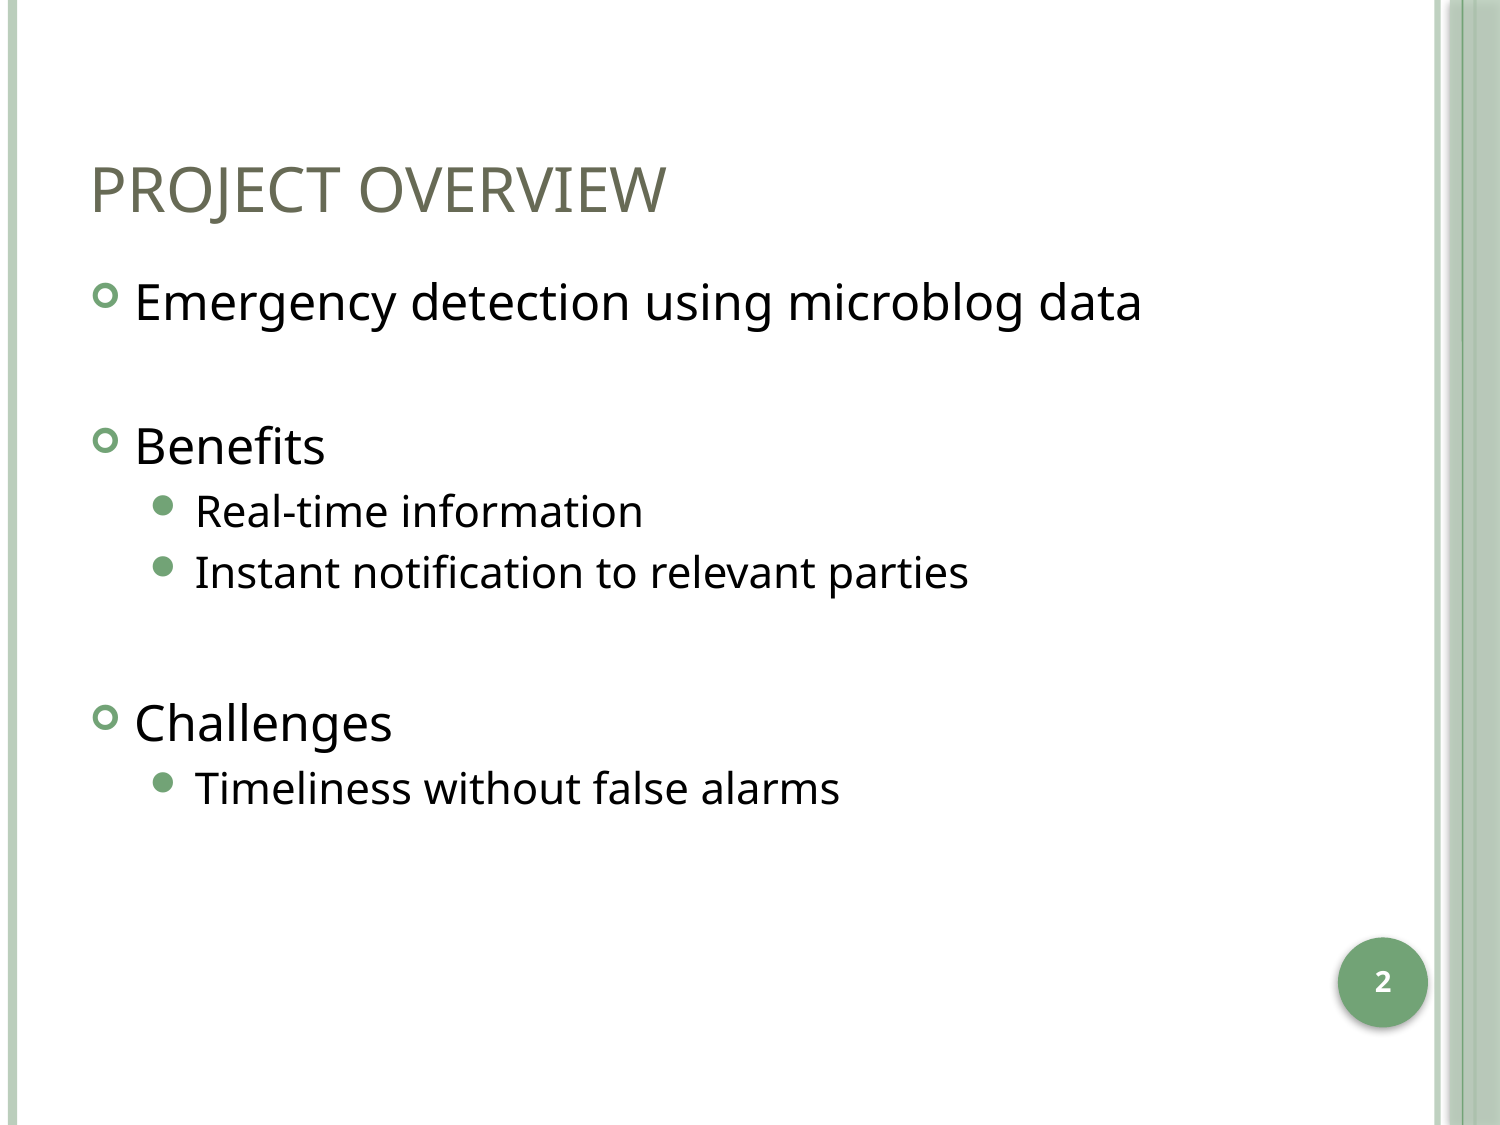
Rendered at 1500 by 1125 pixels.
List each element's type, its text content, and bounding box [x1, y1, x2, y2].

slide_number 2 [1333, 940, 1434, 1027]
title Project Overview [75, 45, 1300, 233]
list Emergency detection using microblog data Benefits Real-time information Instant notification to relevant parties Challenges Timeliness without false alarms [75, 262, 1300, 1062]
